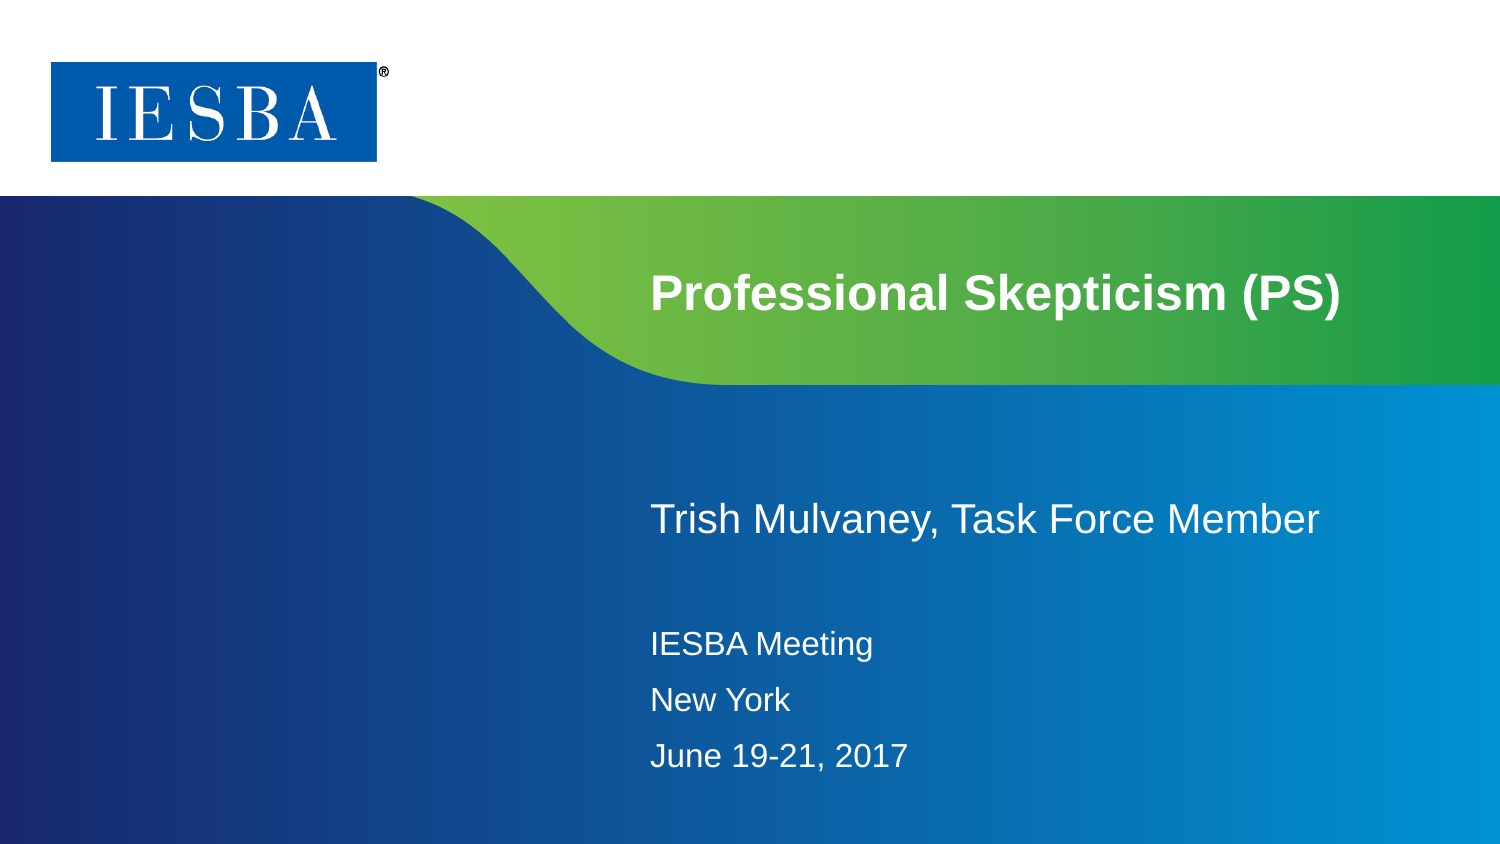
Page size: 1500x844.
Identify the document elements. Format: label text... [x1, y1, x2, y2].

text_box Trish Mulvaney, Task Force Member [649, 492, 1488, 622]
picture [412, 196, 1500, 385]
subtitle IESBA Meeting New York June 19-21, 2017 [650, 621, 1450, 797]
title Professional Skepticism (PS) [650, 229, 1488, 352]
picture [51, 62, 389, 162]
